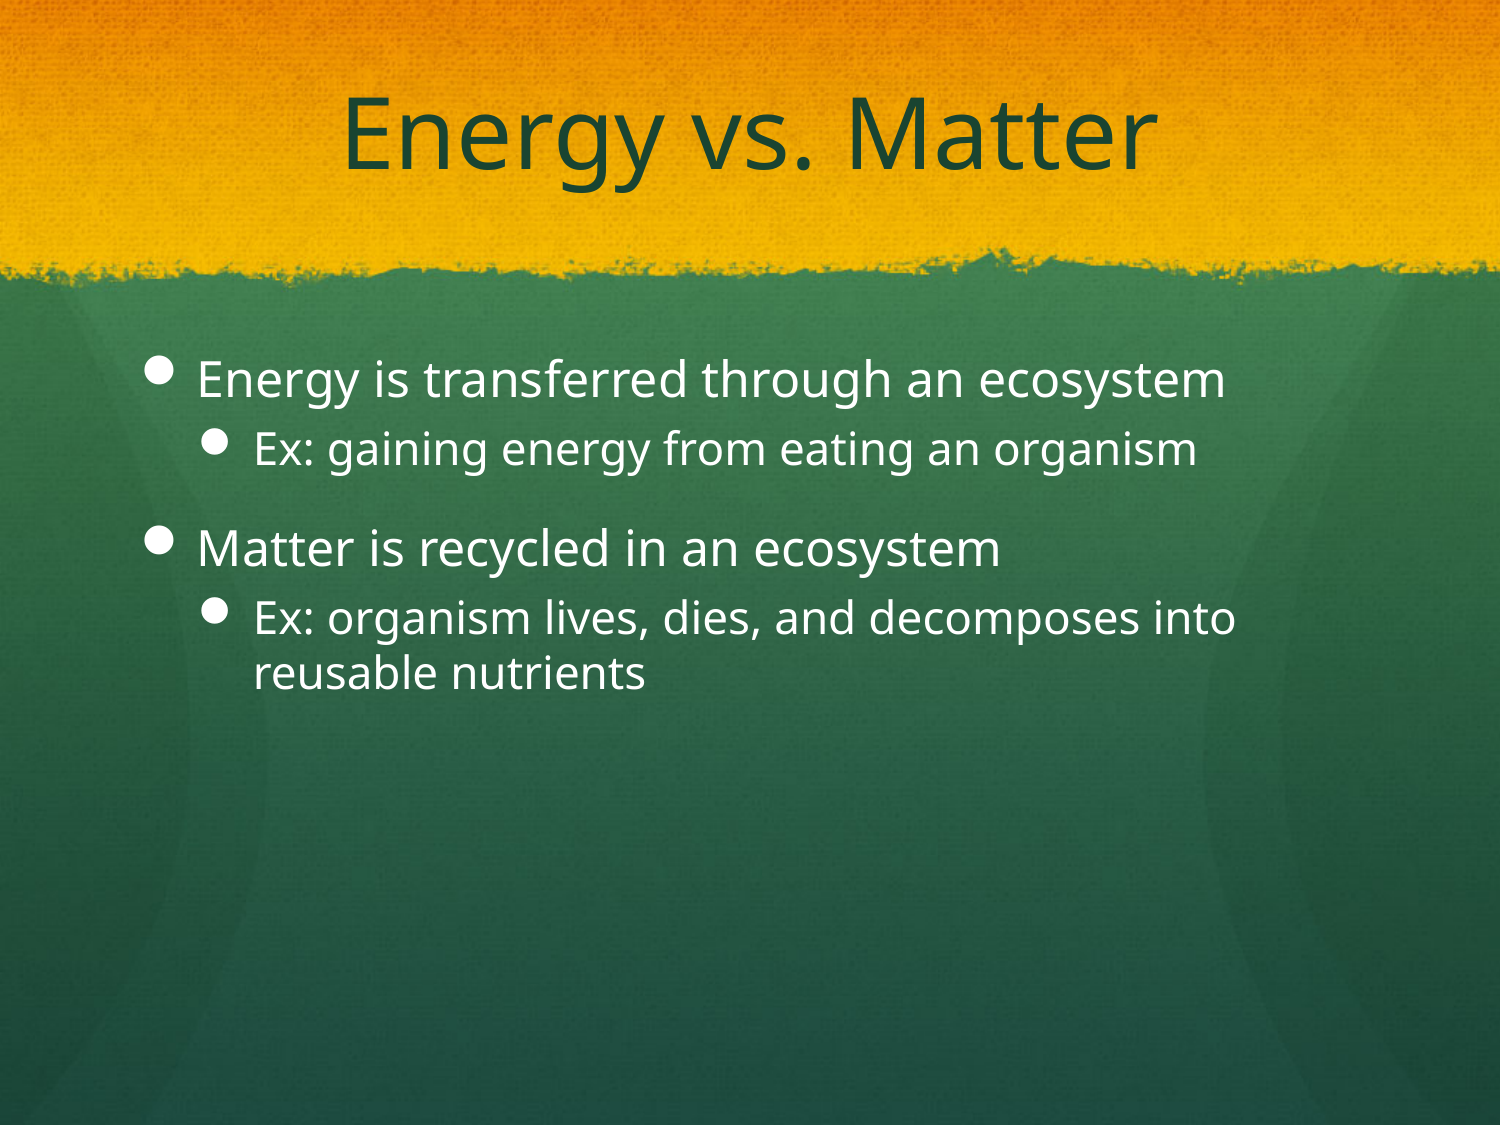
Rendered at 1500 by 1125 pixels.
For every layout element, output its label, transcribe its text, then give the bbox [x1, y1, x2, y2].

picture [0, 0, 1500, 1125]
list Energy is transferred through an ecosystem Ex: gaining energy from eating an organism Matter is recycled in an ecosystem Ex: organism lives, dies, and decomposes into reusable nutrients [125, 339, 1375, 1026]
title Energy vs. Matter [125, 13, 1375, 246]
